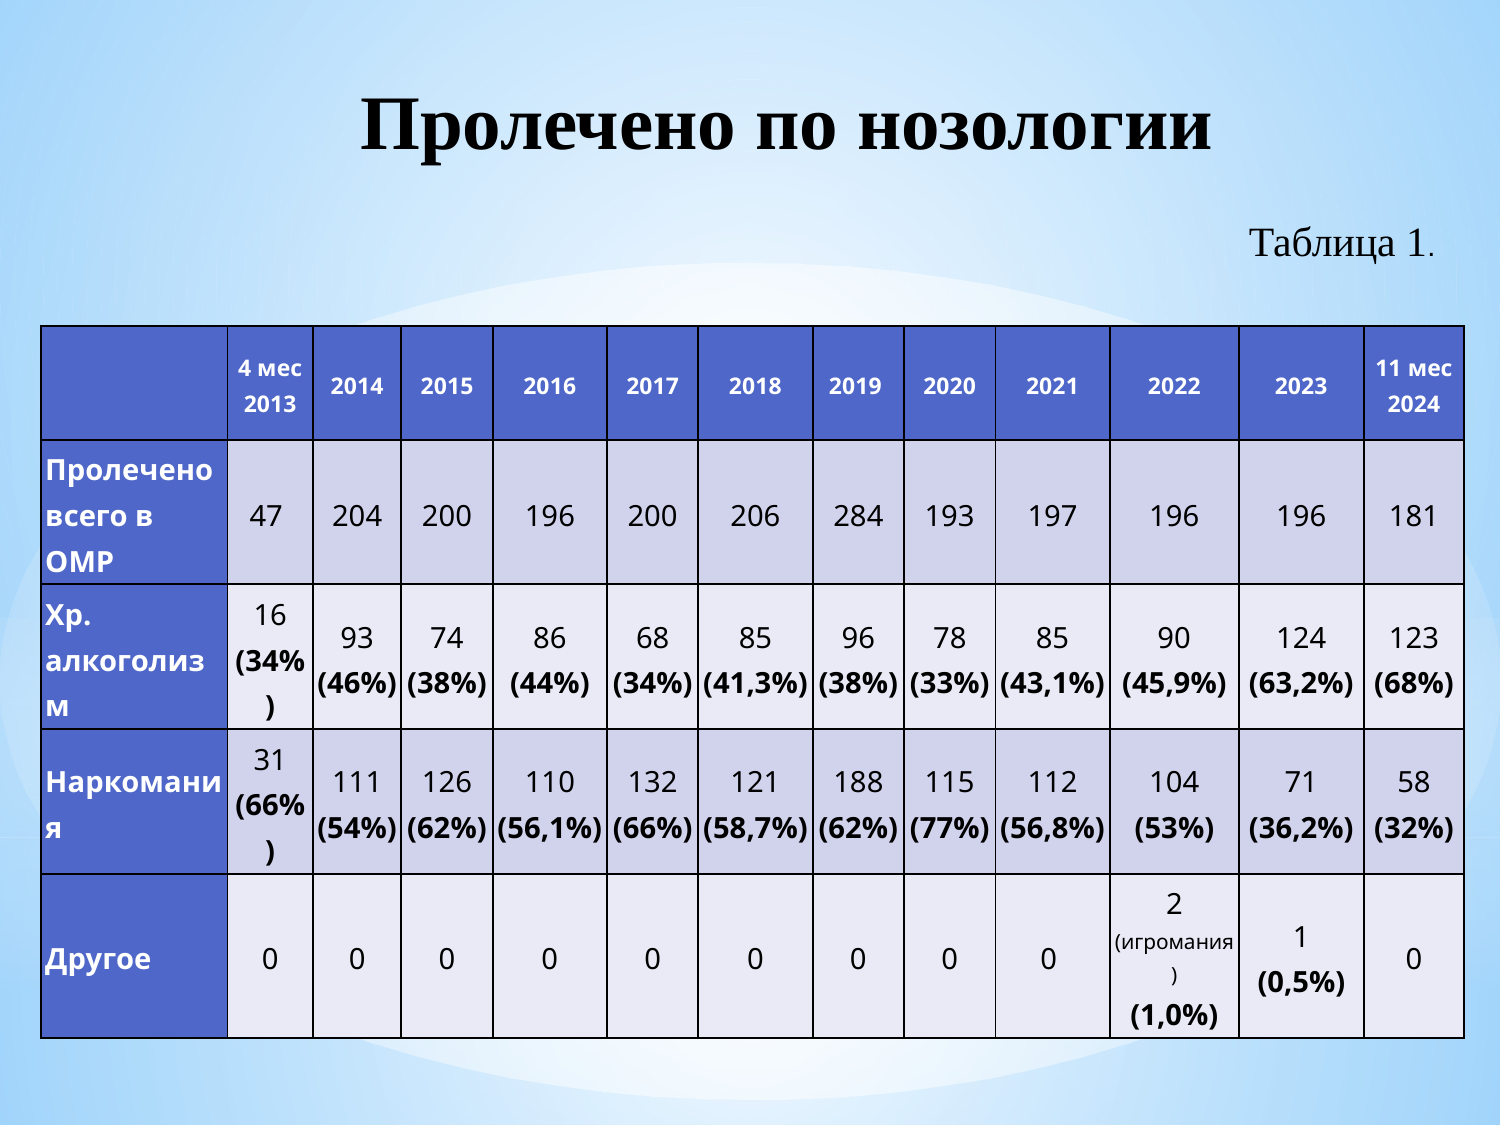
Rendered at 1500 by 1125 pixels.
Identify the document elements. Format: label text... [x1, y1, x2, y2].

table_cell 31 (66%) [228, 730, 312, 873]
table_cell 2 (игромания) (1,0%) [1111, 875, 1238, 1037]
table_cell 0 [814, 875, 903, 1037]
table_cell 112 (56,8%) [996, 730, 1109, 873]
table_cell 0 [996, 875, 1109, 1037]
table_cell Наркомания [42, 730, 227, 873]
table_cell 16 (34%) [228, 585, 312, 728]
table_cell 200 [608, 441, 697, 583]
table_cell 90 (45,9%) [1111, 585, 1238, 728]
table_cell 188 (62%) [814, 730, 903, 873]
table_cell 197 [996, 441, 1109, 583]
table_cell 0 [494, 875, 606, 1037]
table_header 2022 [1111, 327, 1238, 439]
table_cell 132 (66%) [608, 730, 697, 873]
table_cell 85 (41,3%) [699, 585, 812, 728]
table_cell 111 (54%) [314, 730, 400, 873]
table_header 2014 [314, 327, 400, 439]
table_header 2016 [494, 327, 606, 439]
table_cell Другое [42, 875, 227, 1037]
table_header 11 мес 2024 [1365, 327, 1463, 439]
table_cell 200 [402, 441, 492, 583]
table_cell 126 (62%) [402, 730, 492, 873]
table_cell 206 [699, 441, 812, 583]
table_header 2020 [905, 327, 995, 439]
table_cell 96 (38%) [814, 585, 903, 728]
table_cell 0 [314, 875, 400, 1037]
table_cell 123 (68%) [1365, 585, 1463, 728]
table_cell 68 (34%) [608, 585, 697, 728]
table_cell 93 (46%) [314, 585, 400, 728]
table_cell 115 (77%) [905, 730, 995, 873]
table_cell 196 [1240, 441, 1363, 583]
table_cell 196 [494, 441, 606, 583]
table_header 2021 [996, 327, 1109, 439]
table_cell 74 (38%) [402, 585, 492, 728]
table_cell 110 (56,1%) [494, 730, 606, 873]
table_cell 58 (32%) [1365, 730, 1463, 873]
table_cell 0 [905, 875, 995, 1037]
table_cell 124 (63,2%) [1240, 585, 1363, 728]
table_header [42, 327, 227, 439]
table_cell Пролечено всего в ОМР [42, 441, 227, 583]
text_box Пролечено по нозологии Таблица 1. [41, 64, 1459, 318]
table_header 4 мес 2013 [228, 327, 312, 439]
table_cell 86 (44%) [494, 585, 606, 728]
table_cell 196 [1111, 441, 1238, 583]
table_cell 0 [608, 875, 697, 1037]
table_header 2018 [699, 327, 812, 439]
table_cell Хр. алкоголизм [42, 585, 227, 728]
table_header 2023 [1240, 327, 1363, 439]
table_cell 0 [228, 875, 312, 1037]
table_cell 181 [1365, 441, 1463, 583]
table_header 2019 [814, 327, 903, 439]
table_cell 0 [402, 875, 492, 1037]
table_cell 47 [228, 441, 312, 583]
table_cell 71 (36,2%) [1240, 730, 1363, 873]
table_header 2015 [402, 327, 492, 439]
table_cell 104 (53%) [1111, 730, 1238, 873]
table_cell 1 (0,5%) [1240, 875, 1363, 1037]
table_cell 121 (58,7%) [699, 730, 812, 873]
table_cell 78 (33%) [905, 585, 995, 728]
table_cell 284 [814, 441, 903, 583]
table_cell 204 [314, 441, 400, 583]
table_header 2017 [608, 327, 697, 439]
table_cell 0 [699, 875, 812, 1037]
table_cell 193 [905, 441, 995, 583]
table_cell 0 [1365, 875, 1463, 1037]
table_cell 85 (43,1%) [996, 585, 1109, 728]
